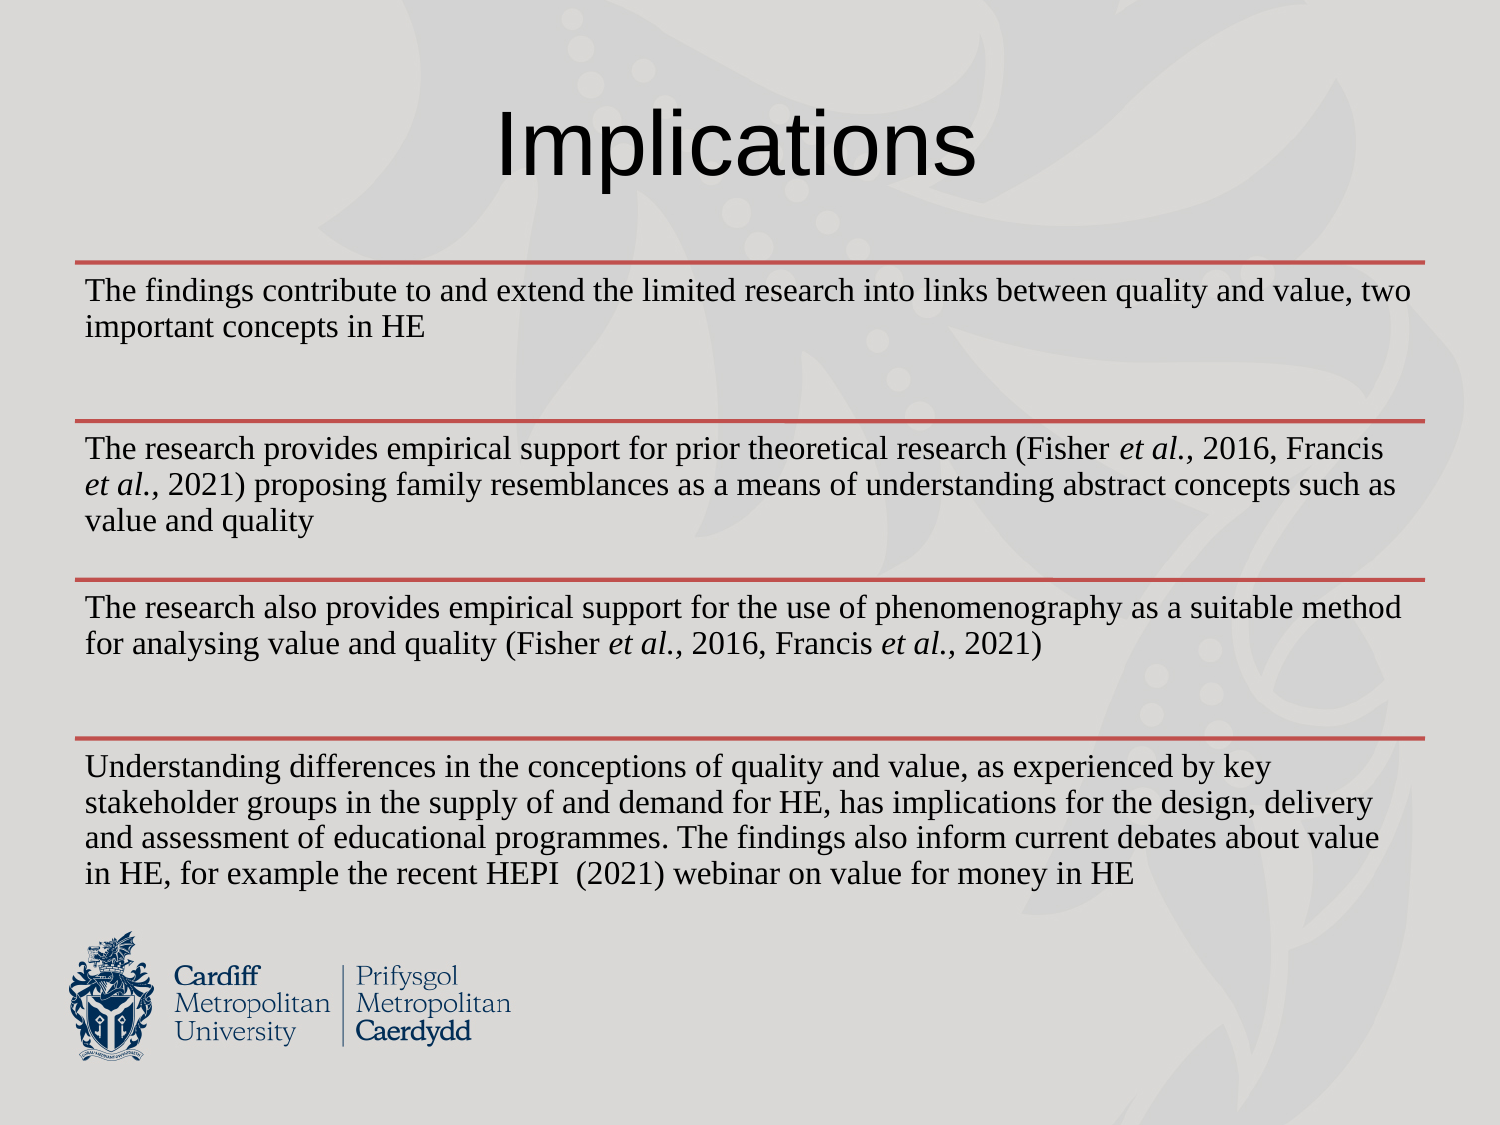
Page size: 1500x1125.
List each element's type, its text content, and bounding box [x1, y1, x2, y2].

title Implications [75, 45, 1425, 233]
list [74, 262, 1426, 898]
picture [0, 0, 1500, 1125]
